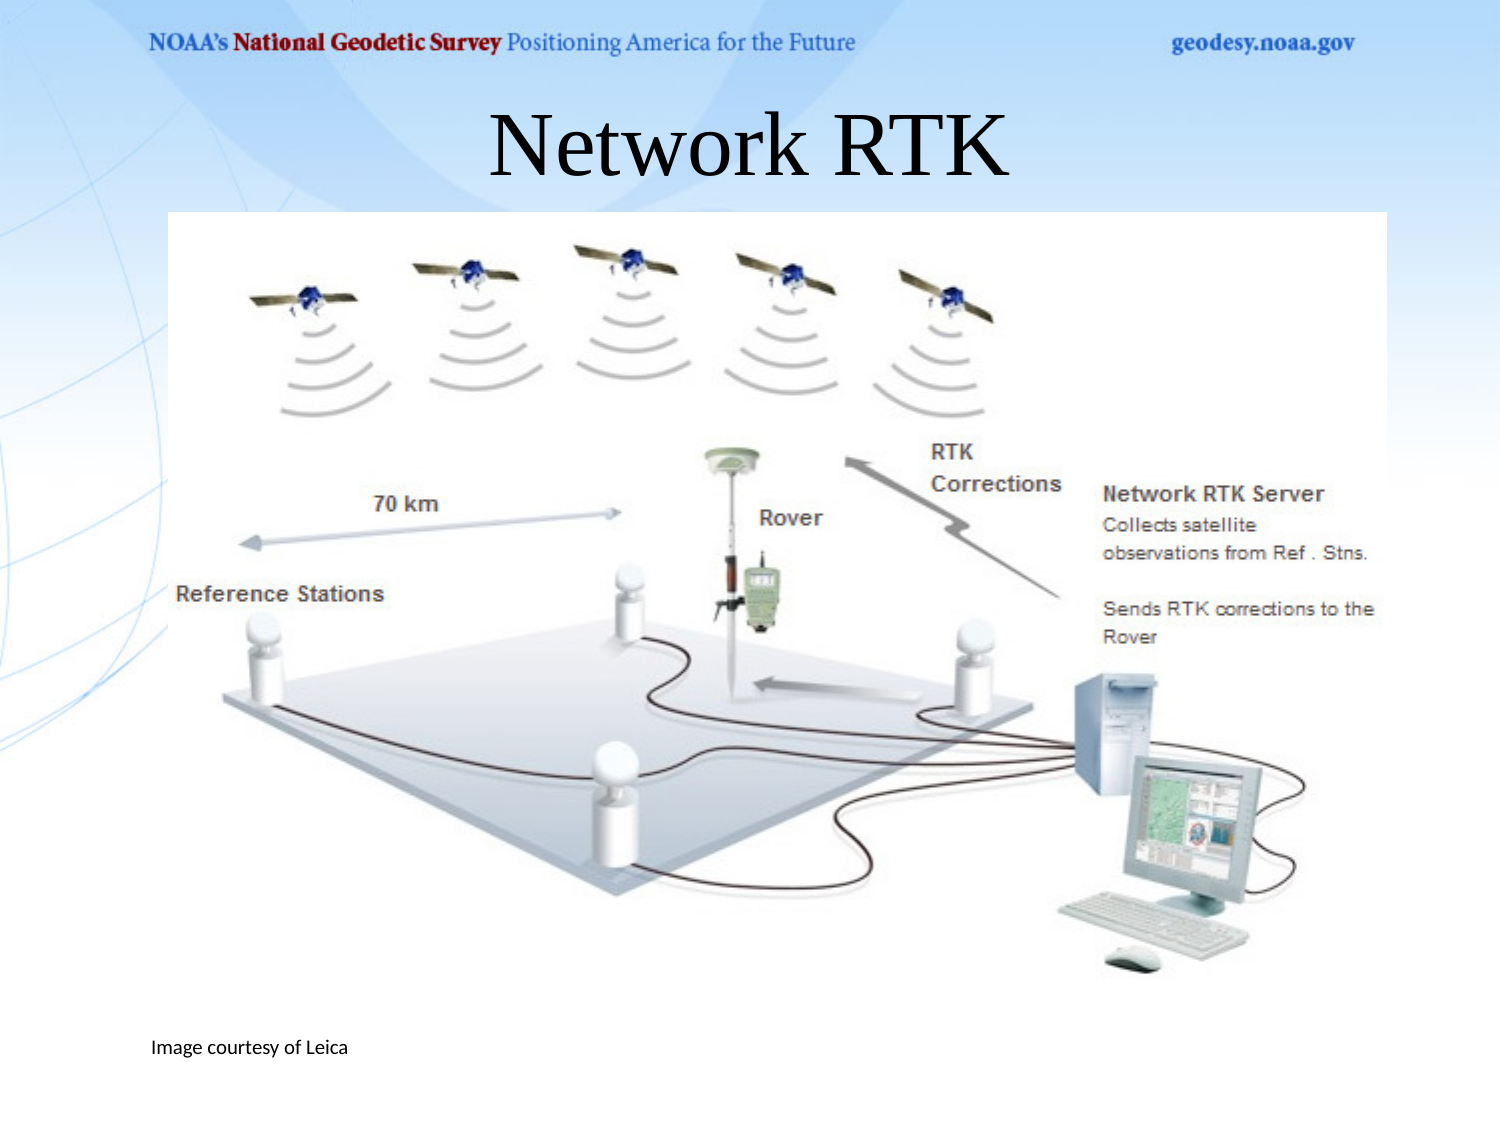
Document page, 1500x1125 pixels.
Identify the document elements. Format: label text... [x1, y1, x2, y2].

picture [0, 0, 1500, 1125]
text_box Image courtesy of Leica [136, 1025, 368, 1066]
title Network RTK [75, 45, 1425, 233]
